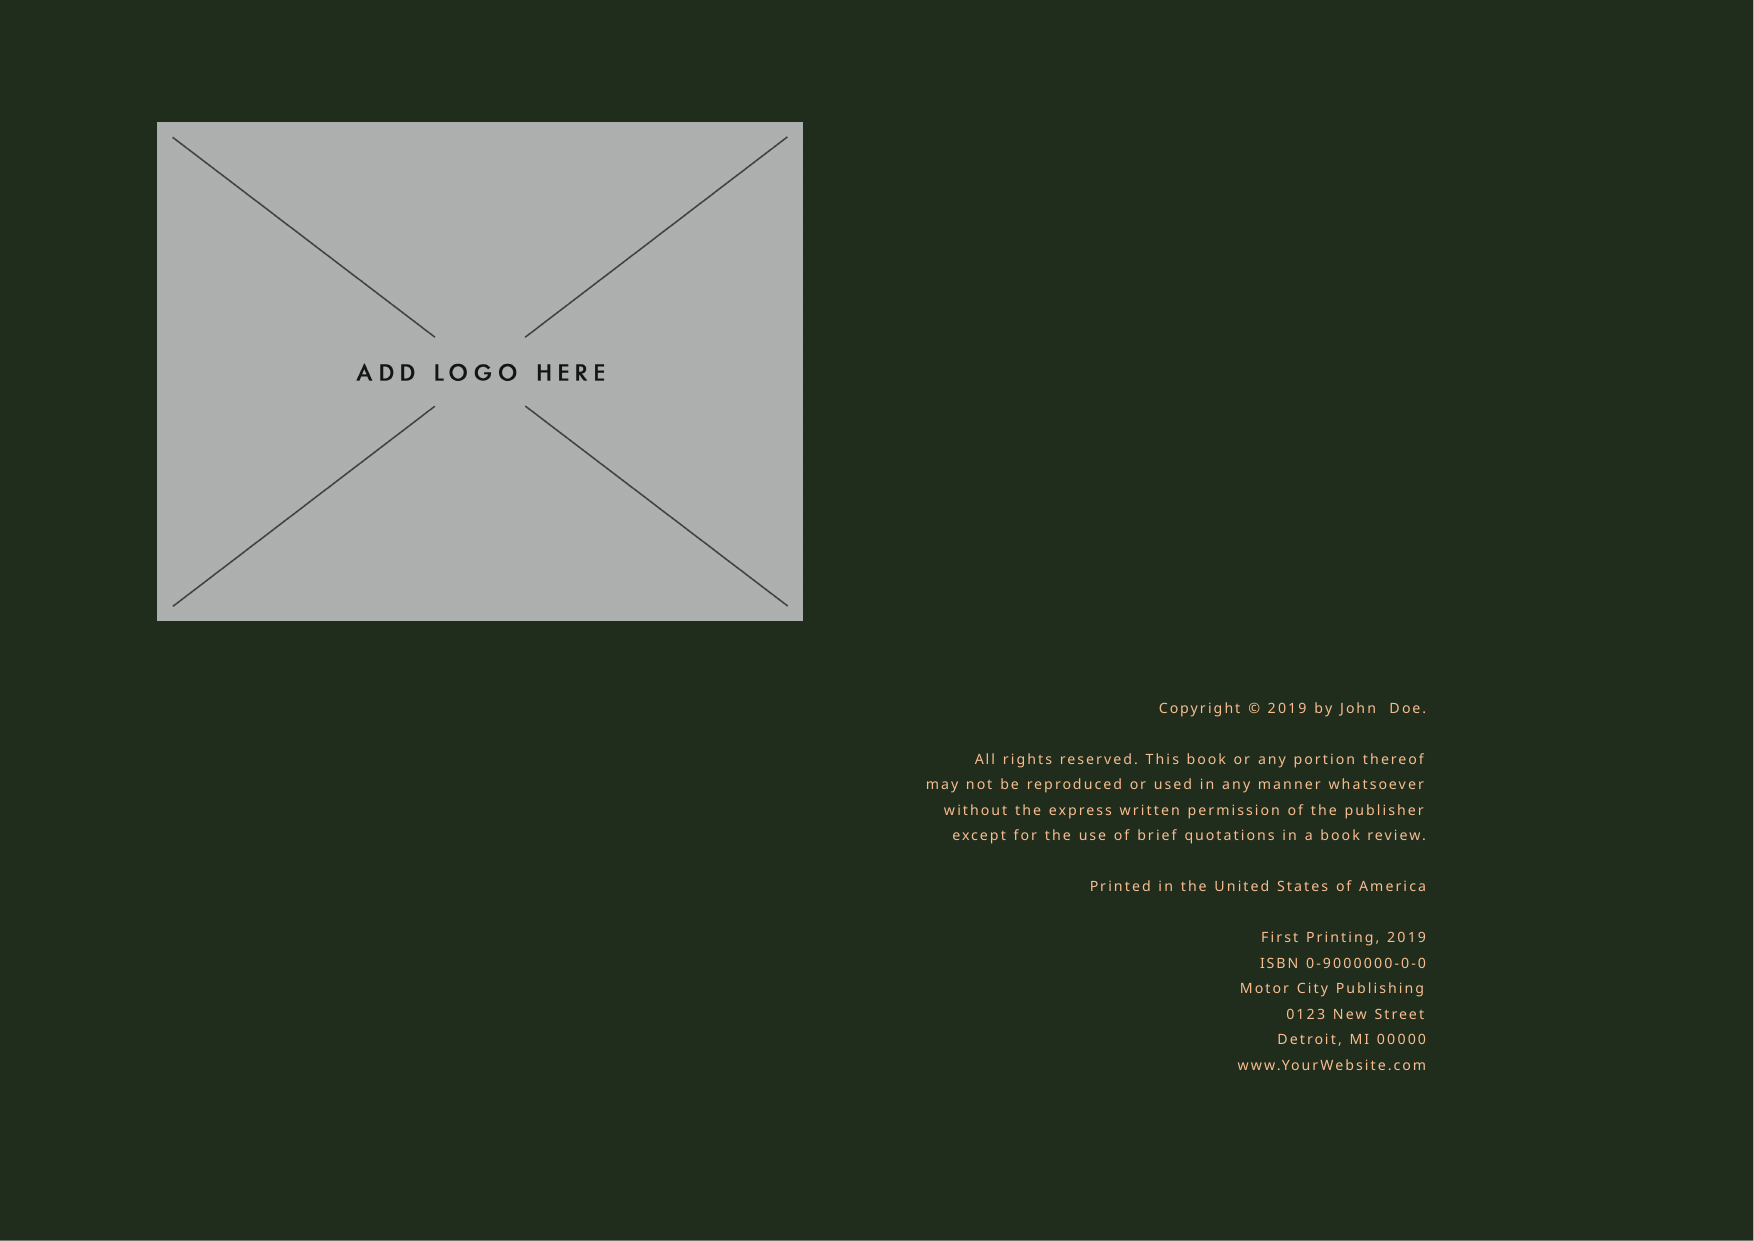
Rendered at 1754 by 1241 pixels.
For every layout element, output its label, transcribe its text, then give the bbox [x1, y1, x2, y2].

text_box Copyright © 2019 by John Doe. All rights reserved. This book or any portion thereof may not be reproduced or used in any manner whatsoever without the express written permission of the publisher except for the use of brief quotations in a book review. Printed in the United States of America First Printing, 2019 ISBN 0-9000000-0-0 Motor City Publishing 0123 New Street Detroit, MI 00000 www.YourWebsite.com [549, 683, 1441, 1081]
picture [157, 122, 803, 621]
text_box [0, 0, 1754, 1241]
